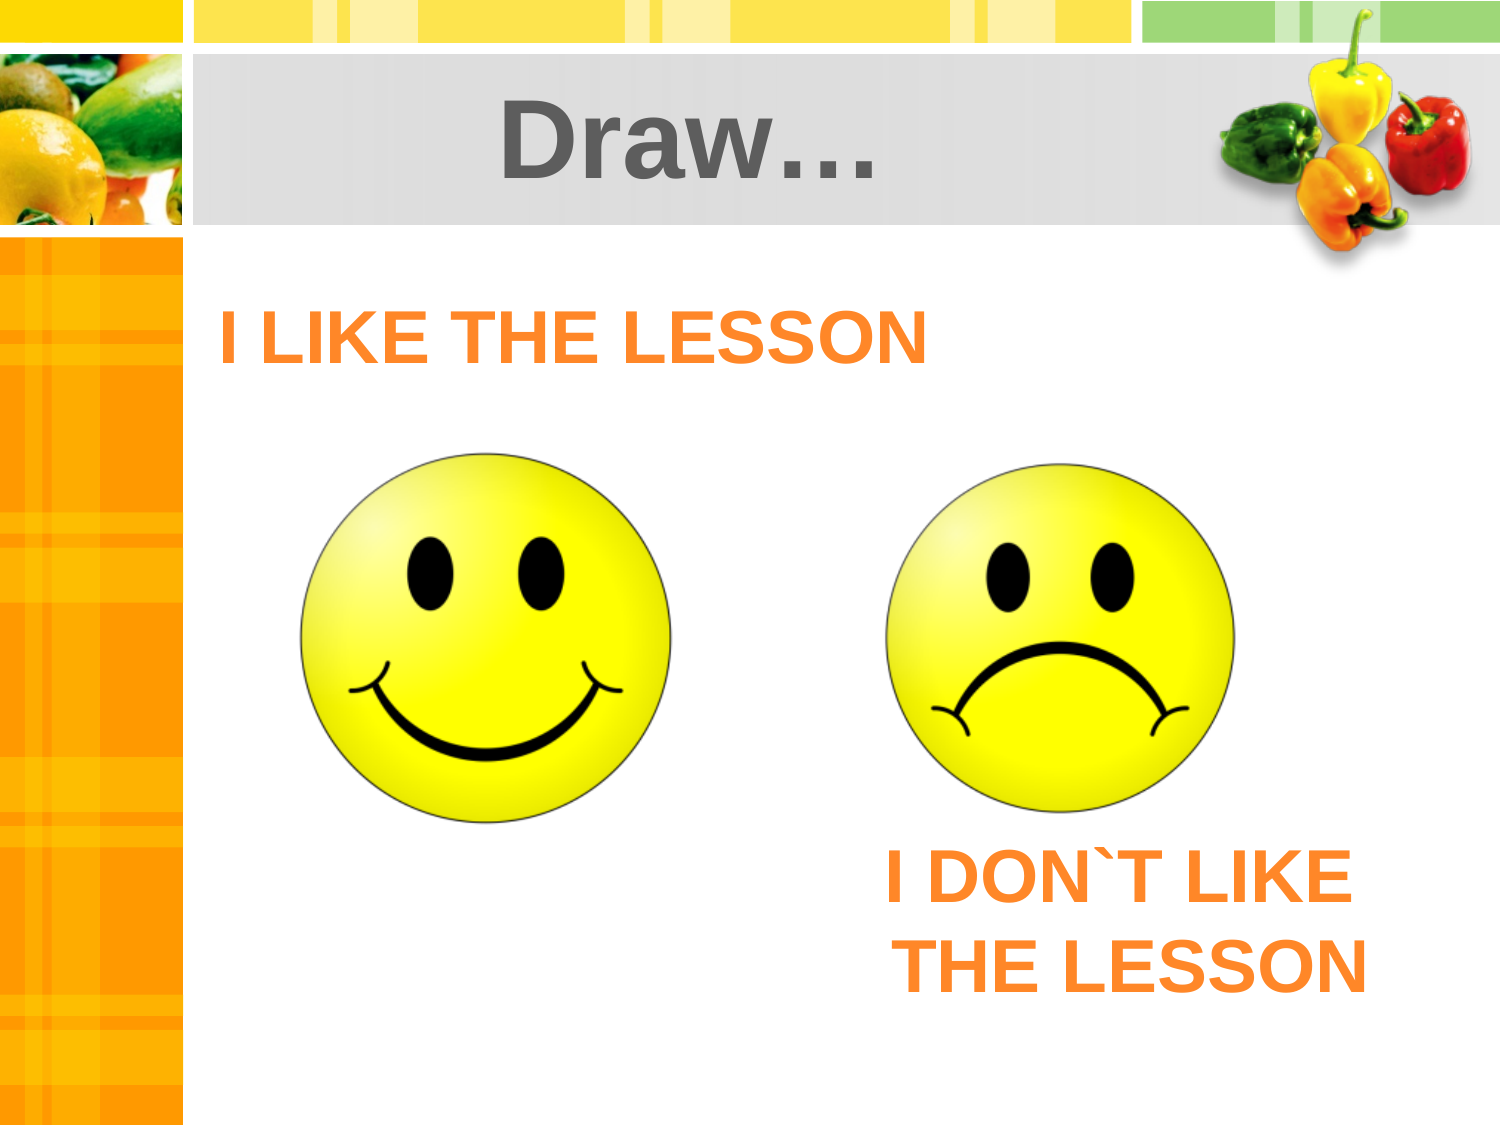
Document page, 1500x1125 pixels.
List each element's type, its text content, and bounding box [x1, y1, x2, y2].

text_box I like the lesson [202, 281, 946, 387]
text_box Draw… [482, 58, 901, 209]
picture [0, 54, 182, 225]
picture [292, 445, 680, 833]
text_box I don`t like the lesson [869, 820, 1392, 1016]
picture [1207, 9, 1483, 279]
picture [878, 456, 1243, 821]
